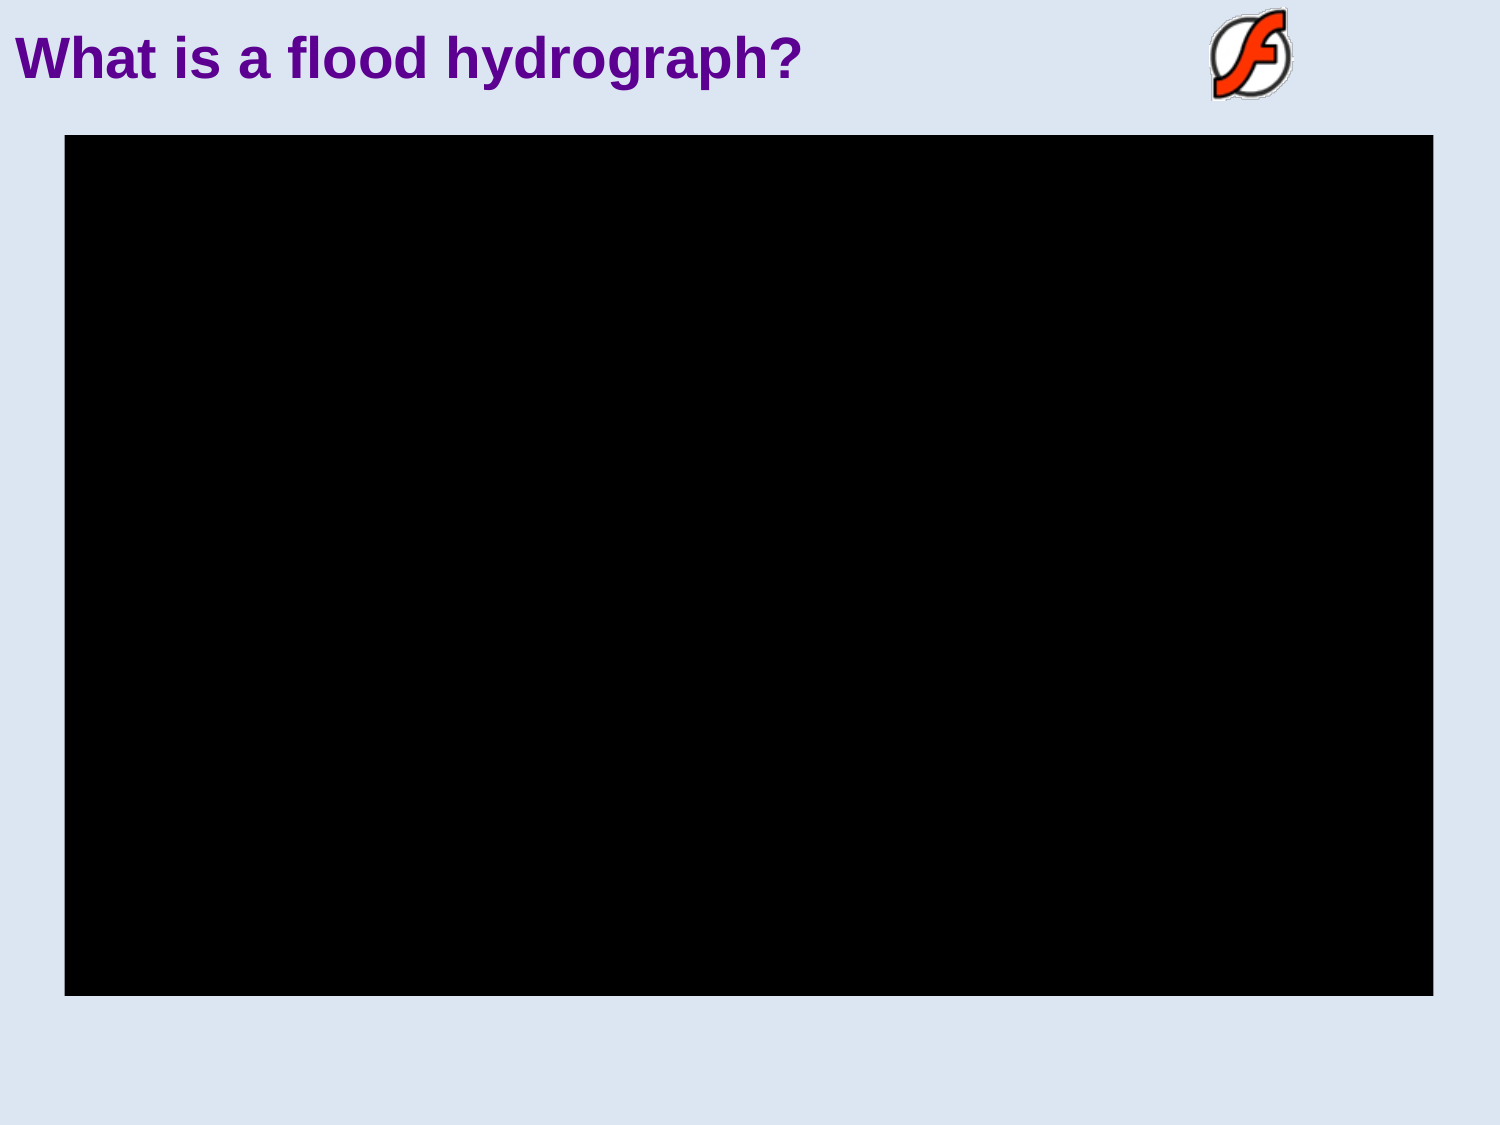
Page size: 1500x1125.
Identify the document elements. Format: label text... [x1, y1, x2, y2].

title What is a flood hydrograph? [0, 12, 1350, 138]
picture [1208, 6, 1294, 102]
